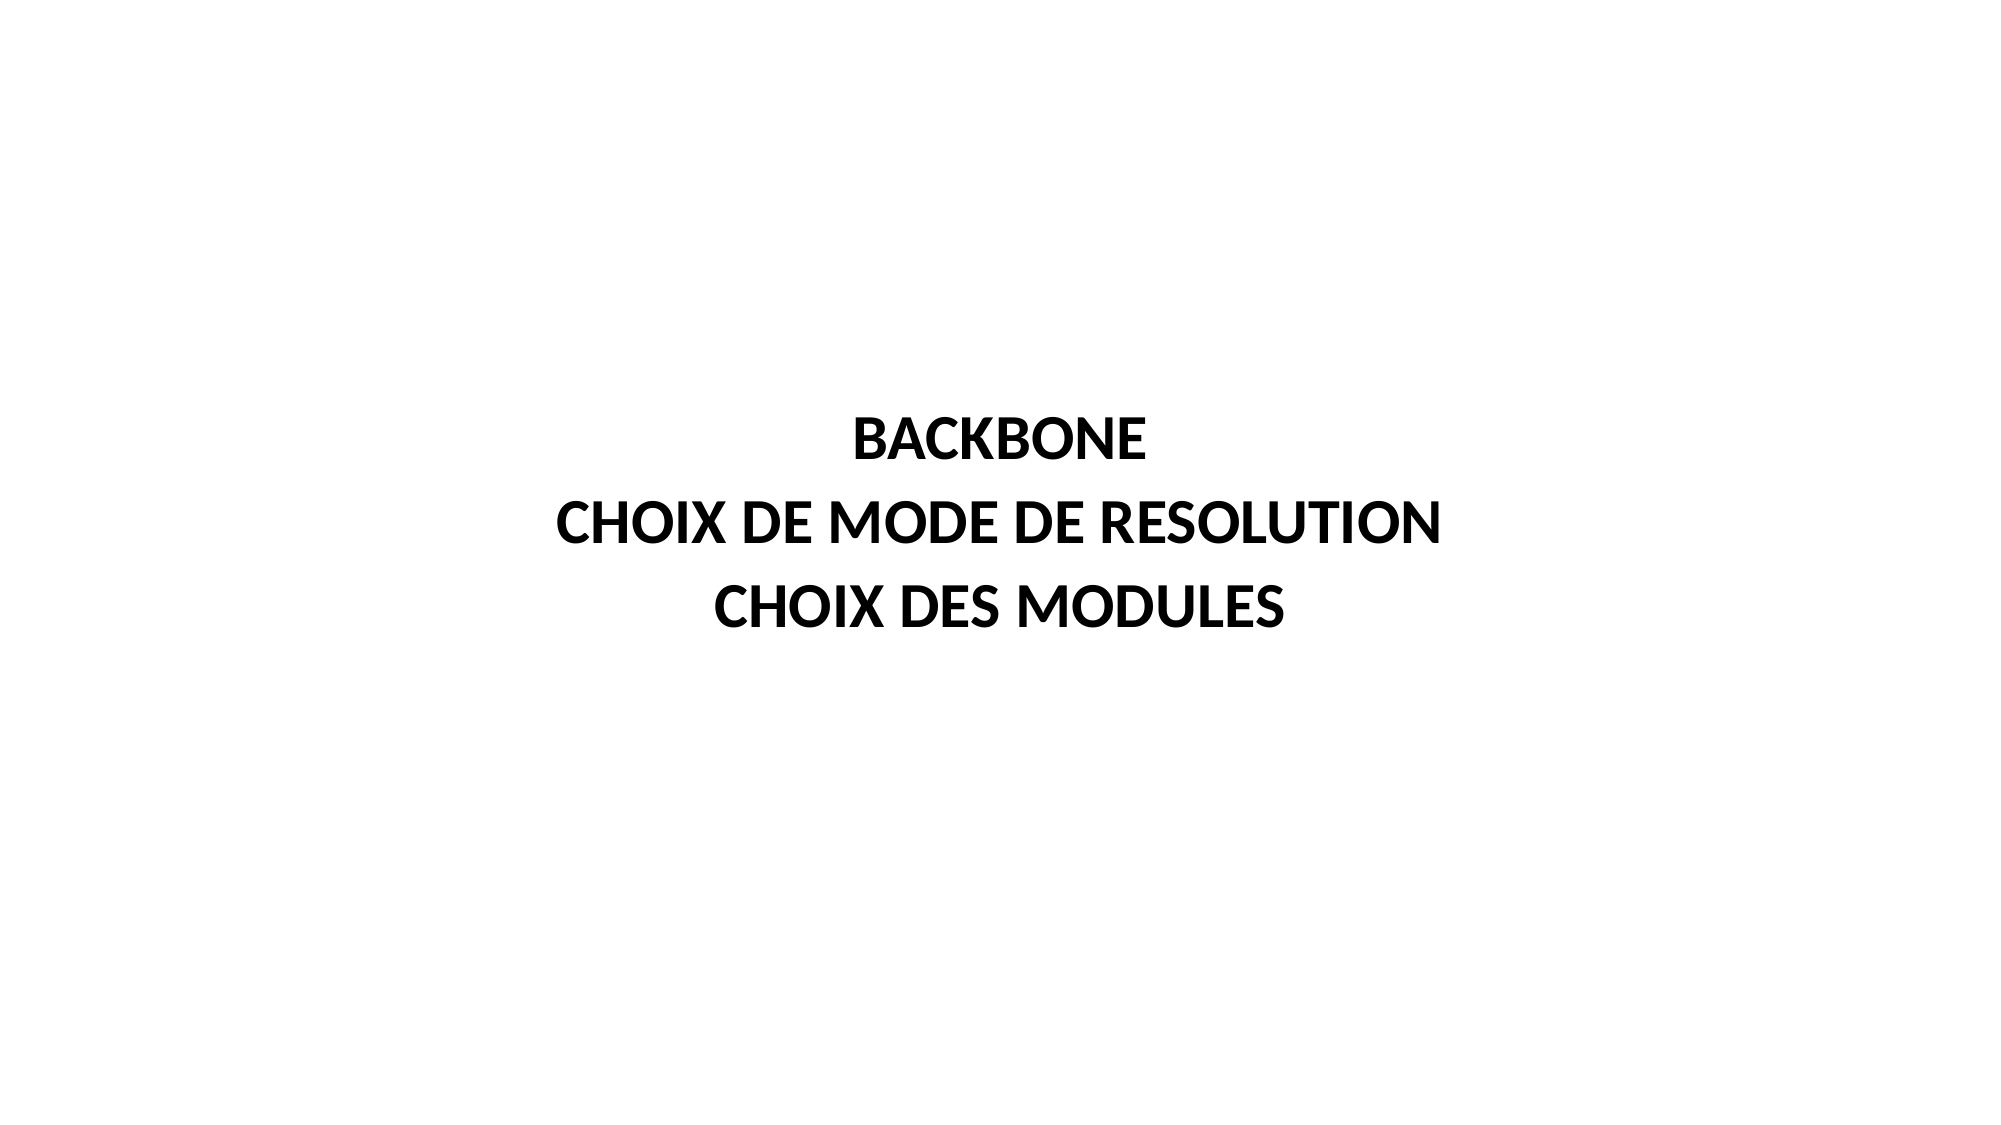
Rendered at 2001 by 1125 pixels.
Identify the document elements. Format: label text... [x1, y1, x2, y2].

list BACKBONE CHOIX DE MODE DE RESOLUTION CHOIX DES MODULES [137, 397, 1863, 652]
